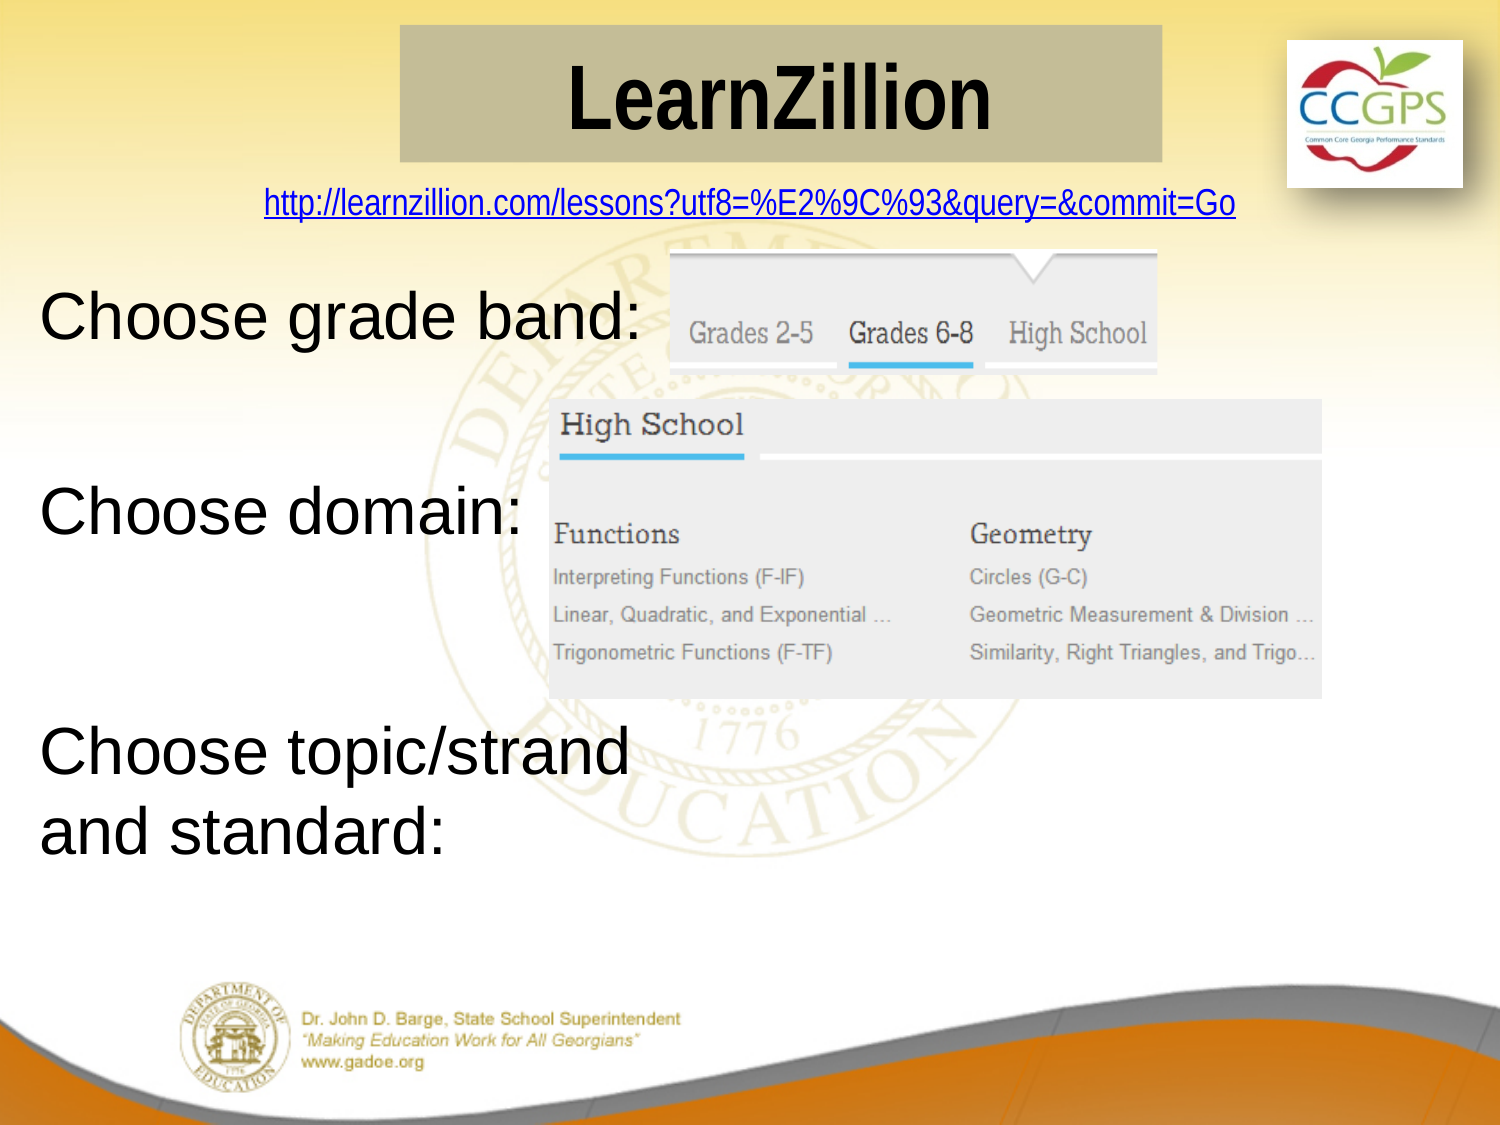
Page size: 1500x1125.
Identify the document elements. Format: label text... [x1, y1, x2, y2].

text_box http://learnzillion.com/lessons?utf8=%E2%9C%93&query=&commit=Go [74, 164, 1425, 238]
text_box LearnZillion [399, 24, 1163, 163]
text_box [669, 249, 1158, 375]
text_box Choose grade band: Choose domain: Choose topic/strand and standard: [24, 265, 1475, 876]
picture [0, 0, 1500, 1125]
